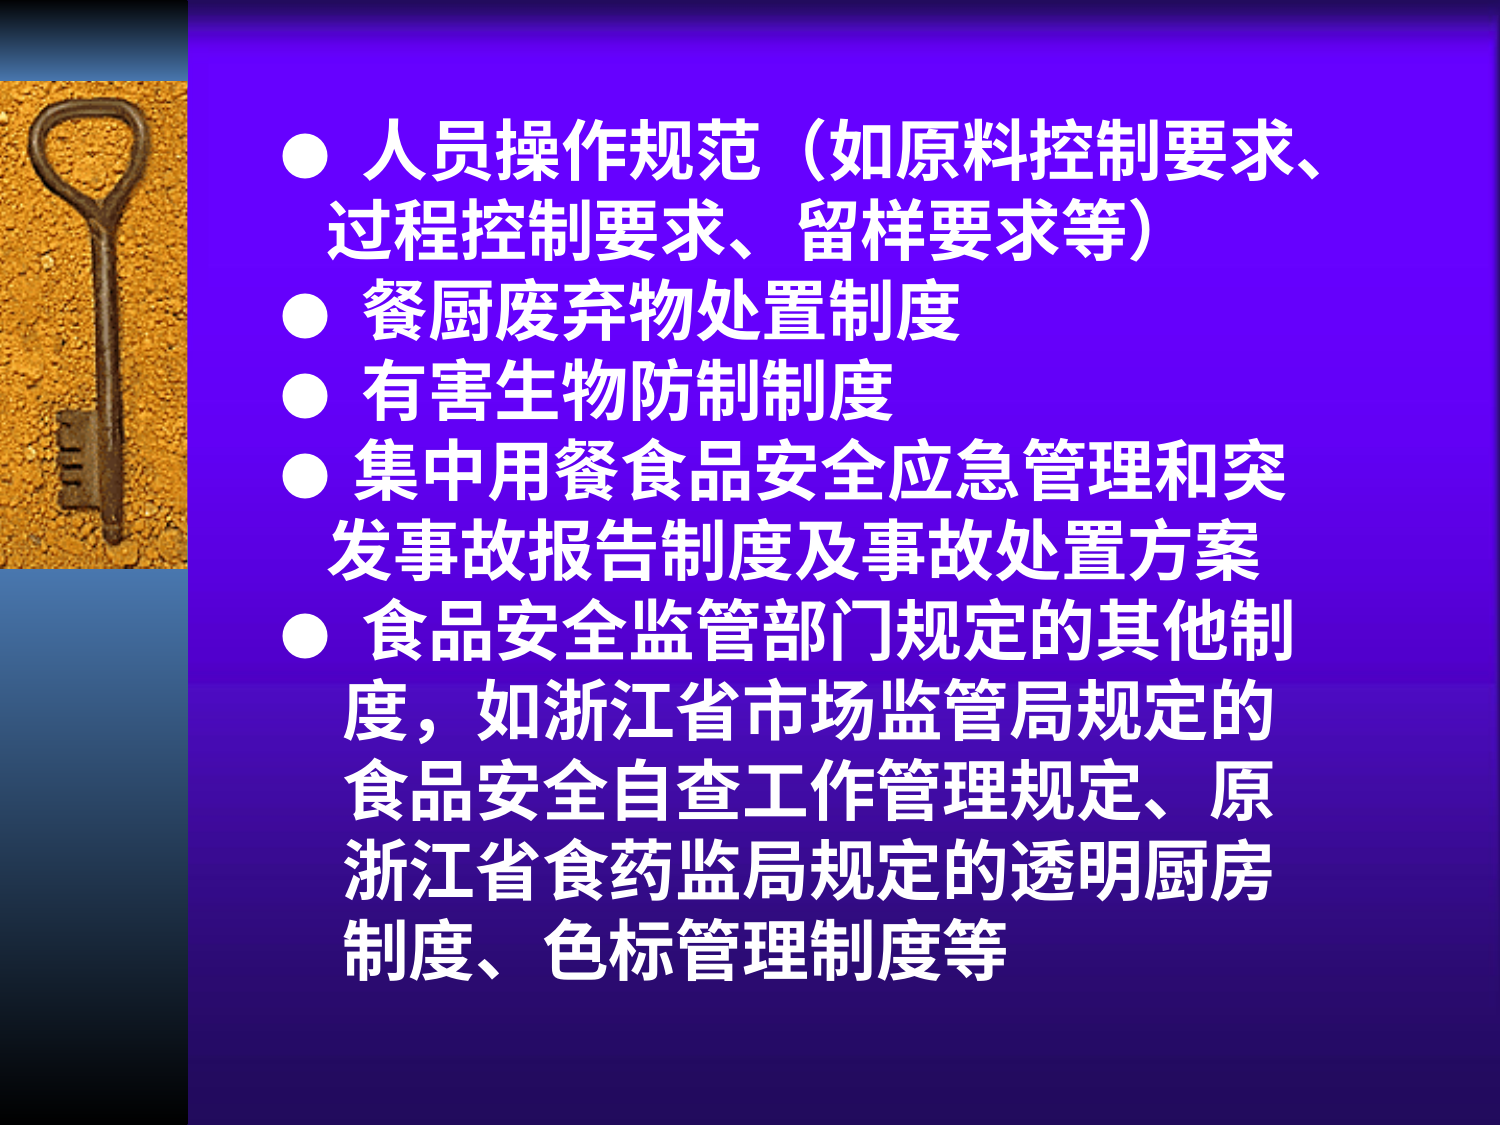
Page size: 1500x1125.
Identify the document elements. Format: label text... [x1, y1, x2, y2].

text_box ● 人员操作规范（如原料控制要求、 过程控制要求、留样要求等） ● 餐厨废弃物处置制度 ● 有害生物防制制度 ● 集中用餐食品安全应急管理和突 发事故报告制度及事故处置方案 ● 食品安全监管部门规定的其他制 度，如浙江省市场监管局规定的 食品安全自查工作管理规定、原 浙江省食药监局规定的透明厨房 制度、色标管理制度等 [265, 101, 1447, 1076]
picture [0, 0, 1500, 1125]
